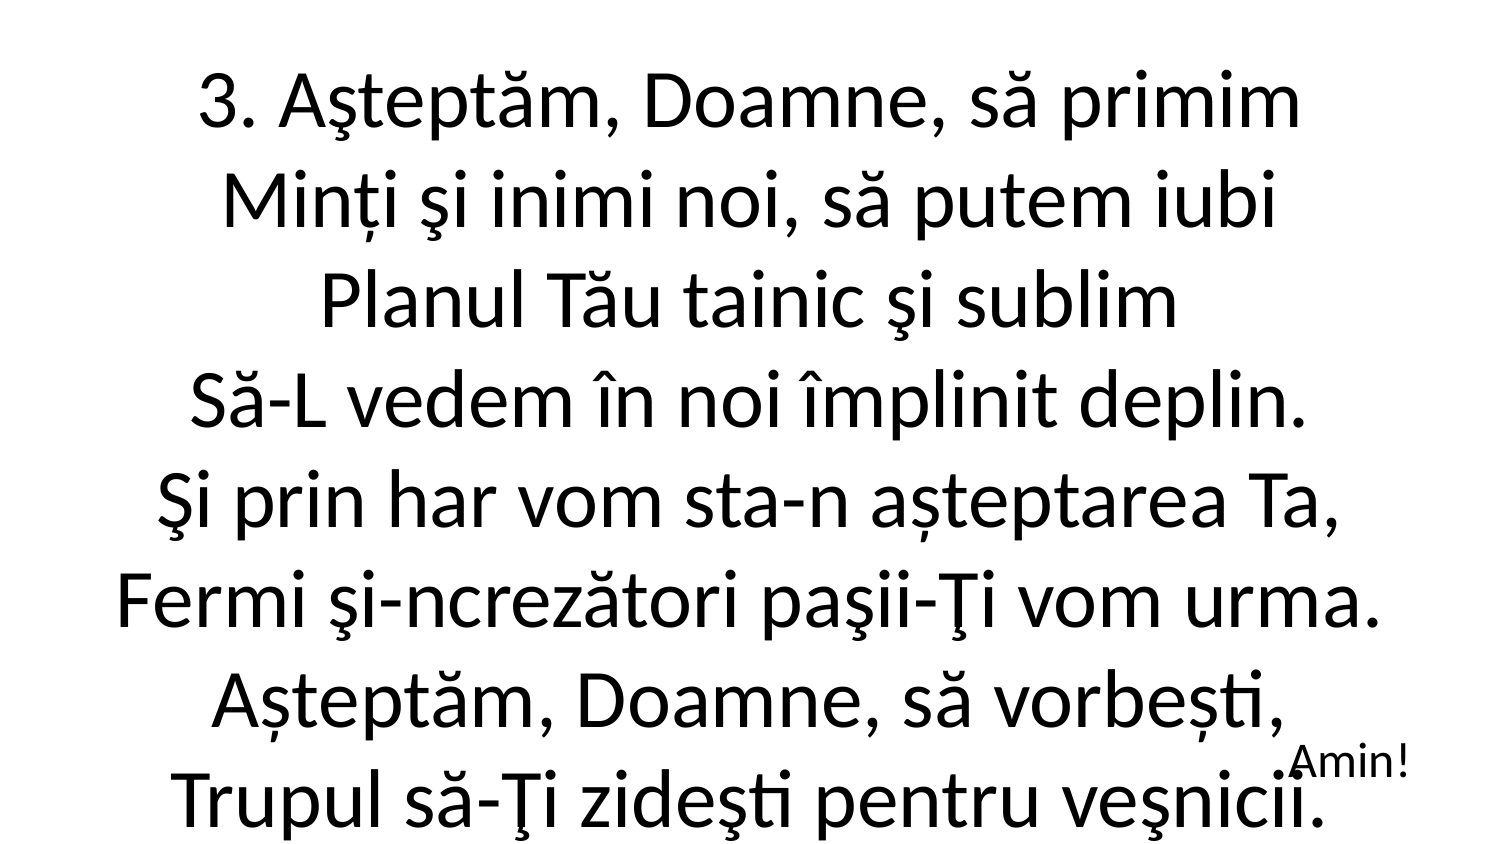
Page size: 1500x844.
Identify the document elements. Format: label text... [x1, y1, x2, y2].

text_box 3. Aşteptăm, Doamne, să primim Minți şi inimi noi, să putem iubi Planul Tău tainic şi sublim Să-L vedem în noi împlinit deplin. Şi prin har vom sta-n așteptarea Ta, Fermi şi-ncrezători paşii-Ţi vom urma. Așteptăm, Doamne, să vorbești, Trupul să-Ţi zideşti pentru veşnicii. [100, 0, 1400, 844]
text_box Amin! [1273, 674, 1427, 795]
